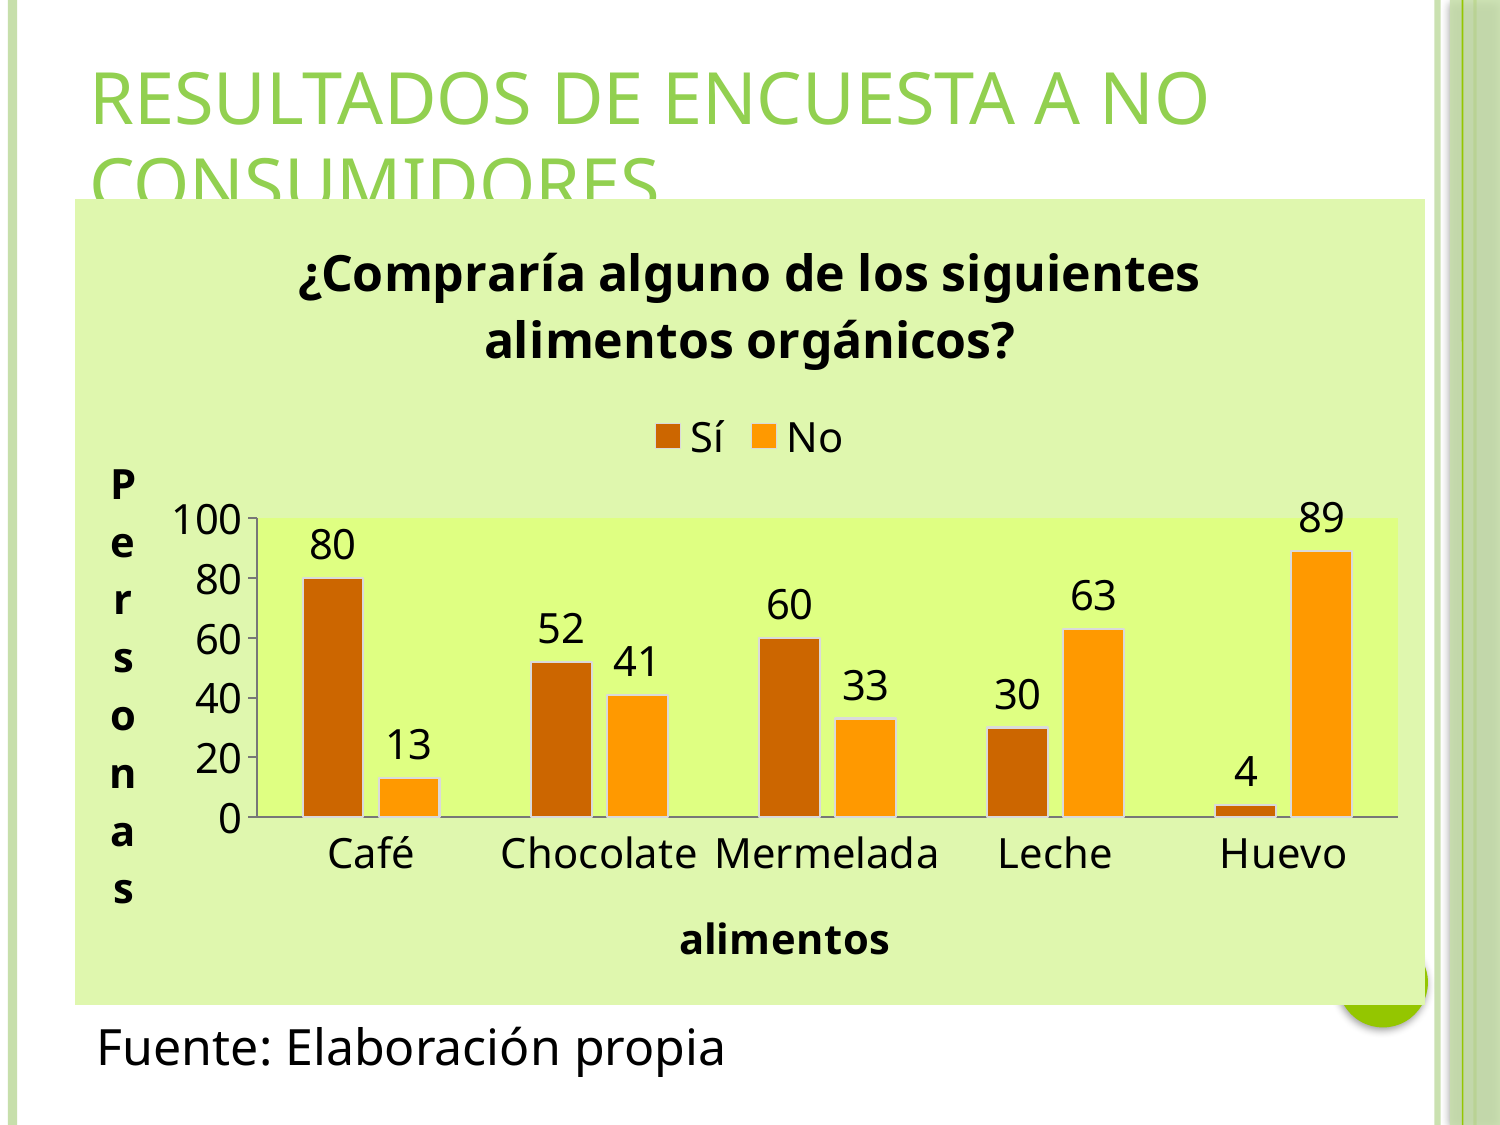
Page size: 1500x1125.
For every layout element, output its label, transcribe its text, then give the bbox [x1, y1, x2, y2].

chart [74, 198, 1426, 1006]
text_box Fuente: Elaboración propia [81, 1016, 774, 1083]
title Resultados de encuesta a no consumidores [75, 45, 1300, 196]
